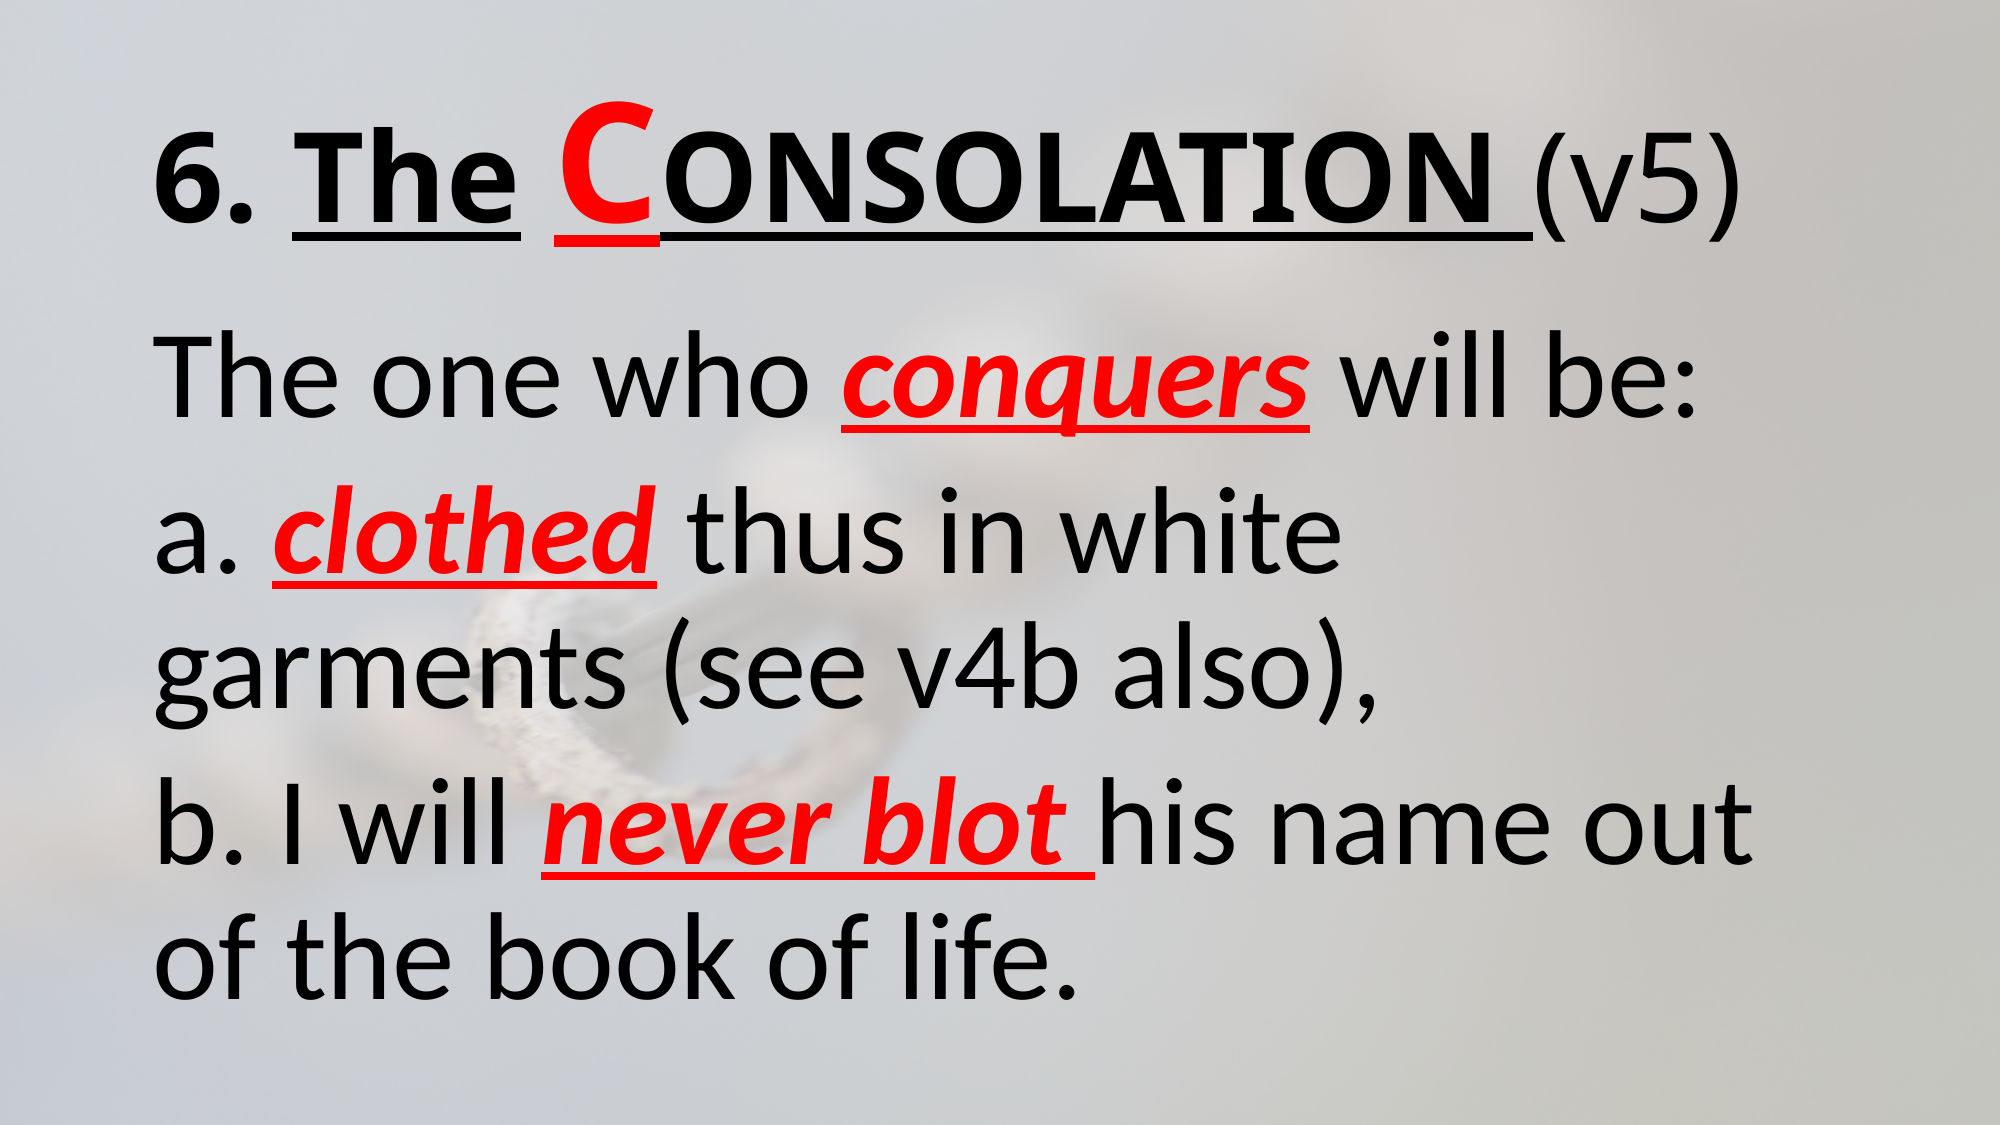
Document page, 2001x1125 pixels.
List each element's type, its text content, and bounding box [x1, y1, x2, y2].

list The one who conquers will be: a. clothed thus in white garments (see v4b also), b. I will never blot his name out of the book of life. [137, 301, 1863, 1016]
title 6. The CONSOLATION (v5) [137, 59, 1863, 278]
